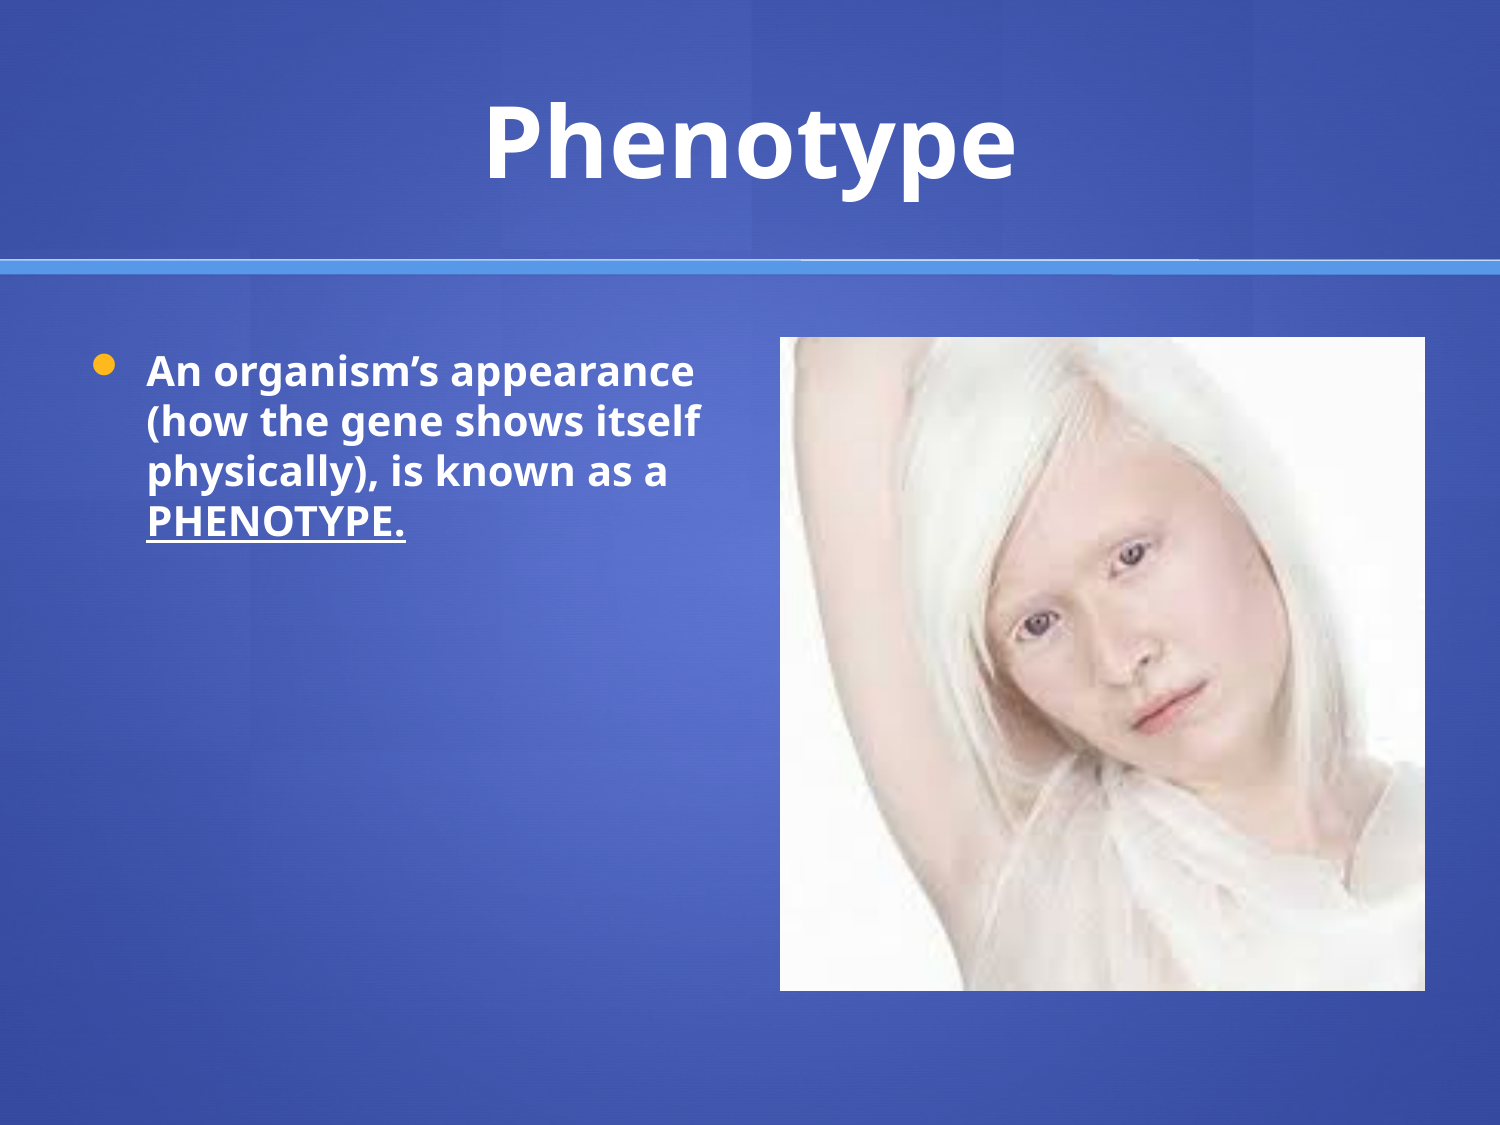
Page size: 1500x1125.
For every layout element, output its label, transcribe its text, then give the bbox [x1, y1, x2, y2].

list An organism’s appearance (how the gene shows itself physically), is known as a PHENOTYPE. [75, 337, 720, 991]
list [778, 336, 1426, 992]
title Phenotype [75, 45, 1425, 233]
